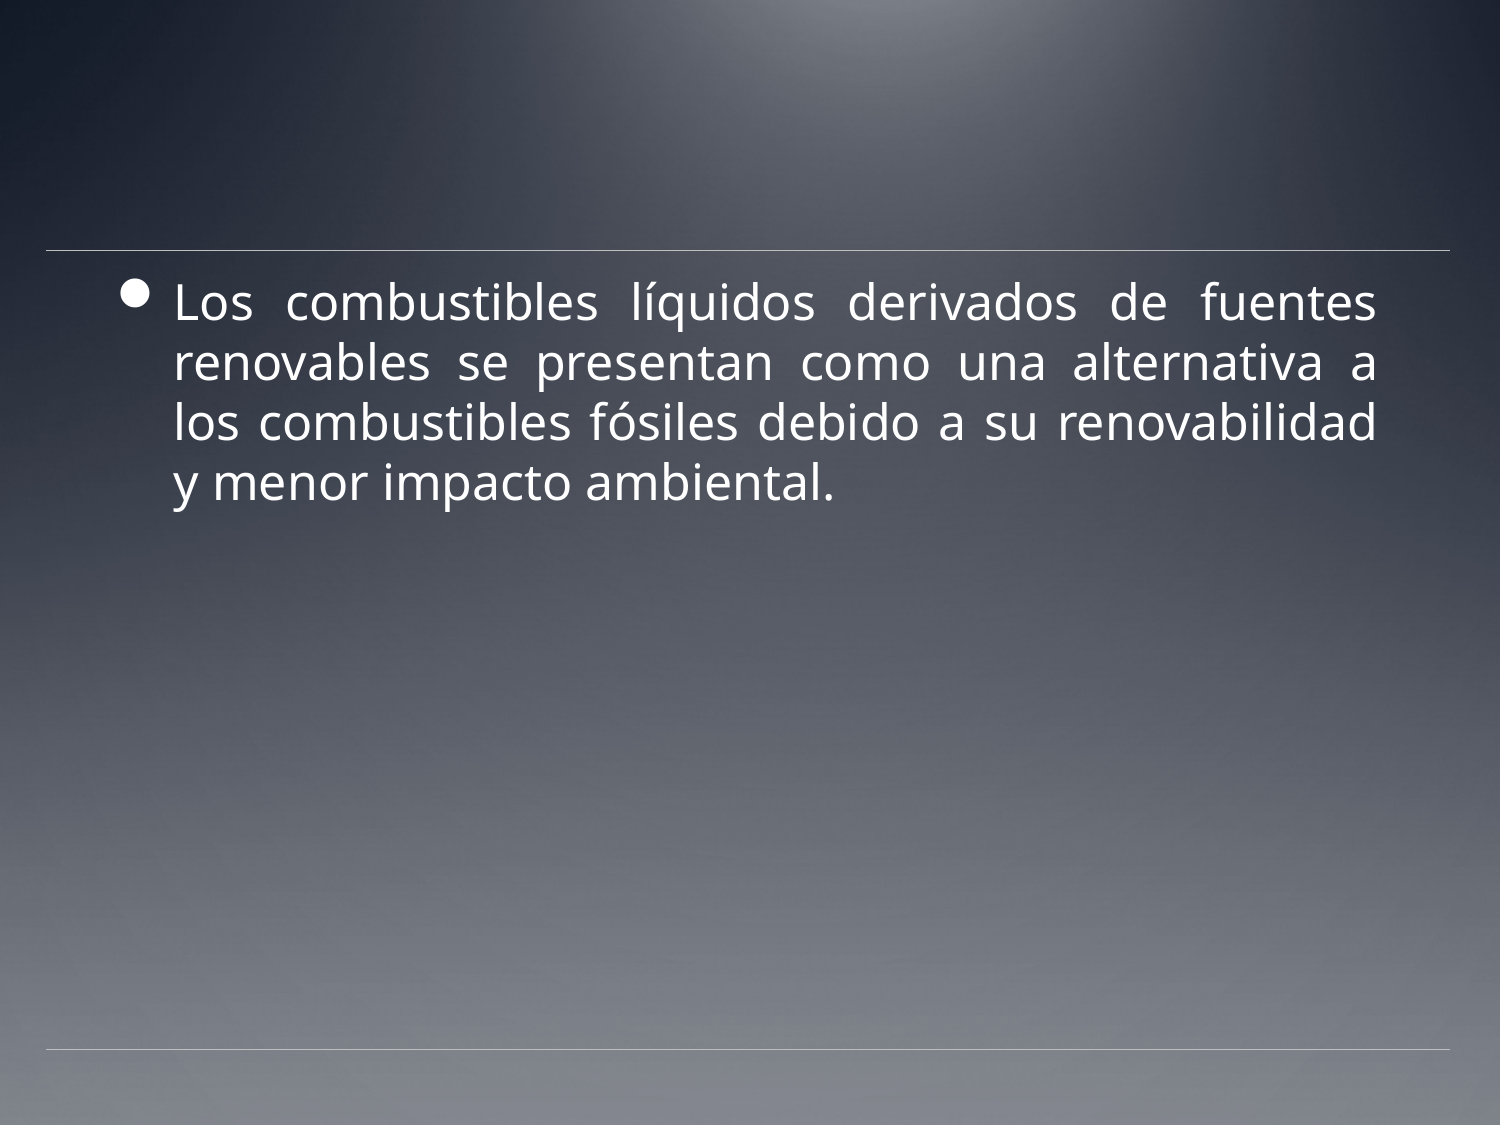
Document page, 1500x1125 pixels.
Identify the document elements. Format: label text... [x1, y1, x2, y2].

list Los combustibles líquidos derivados de fuentes renovables se presentan como una alternativa a los combustibles fósiles debido a su renovabilidad y menor impacto ambiental. [101, 262, 1394, 1024]
